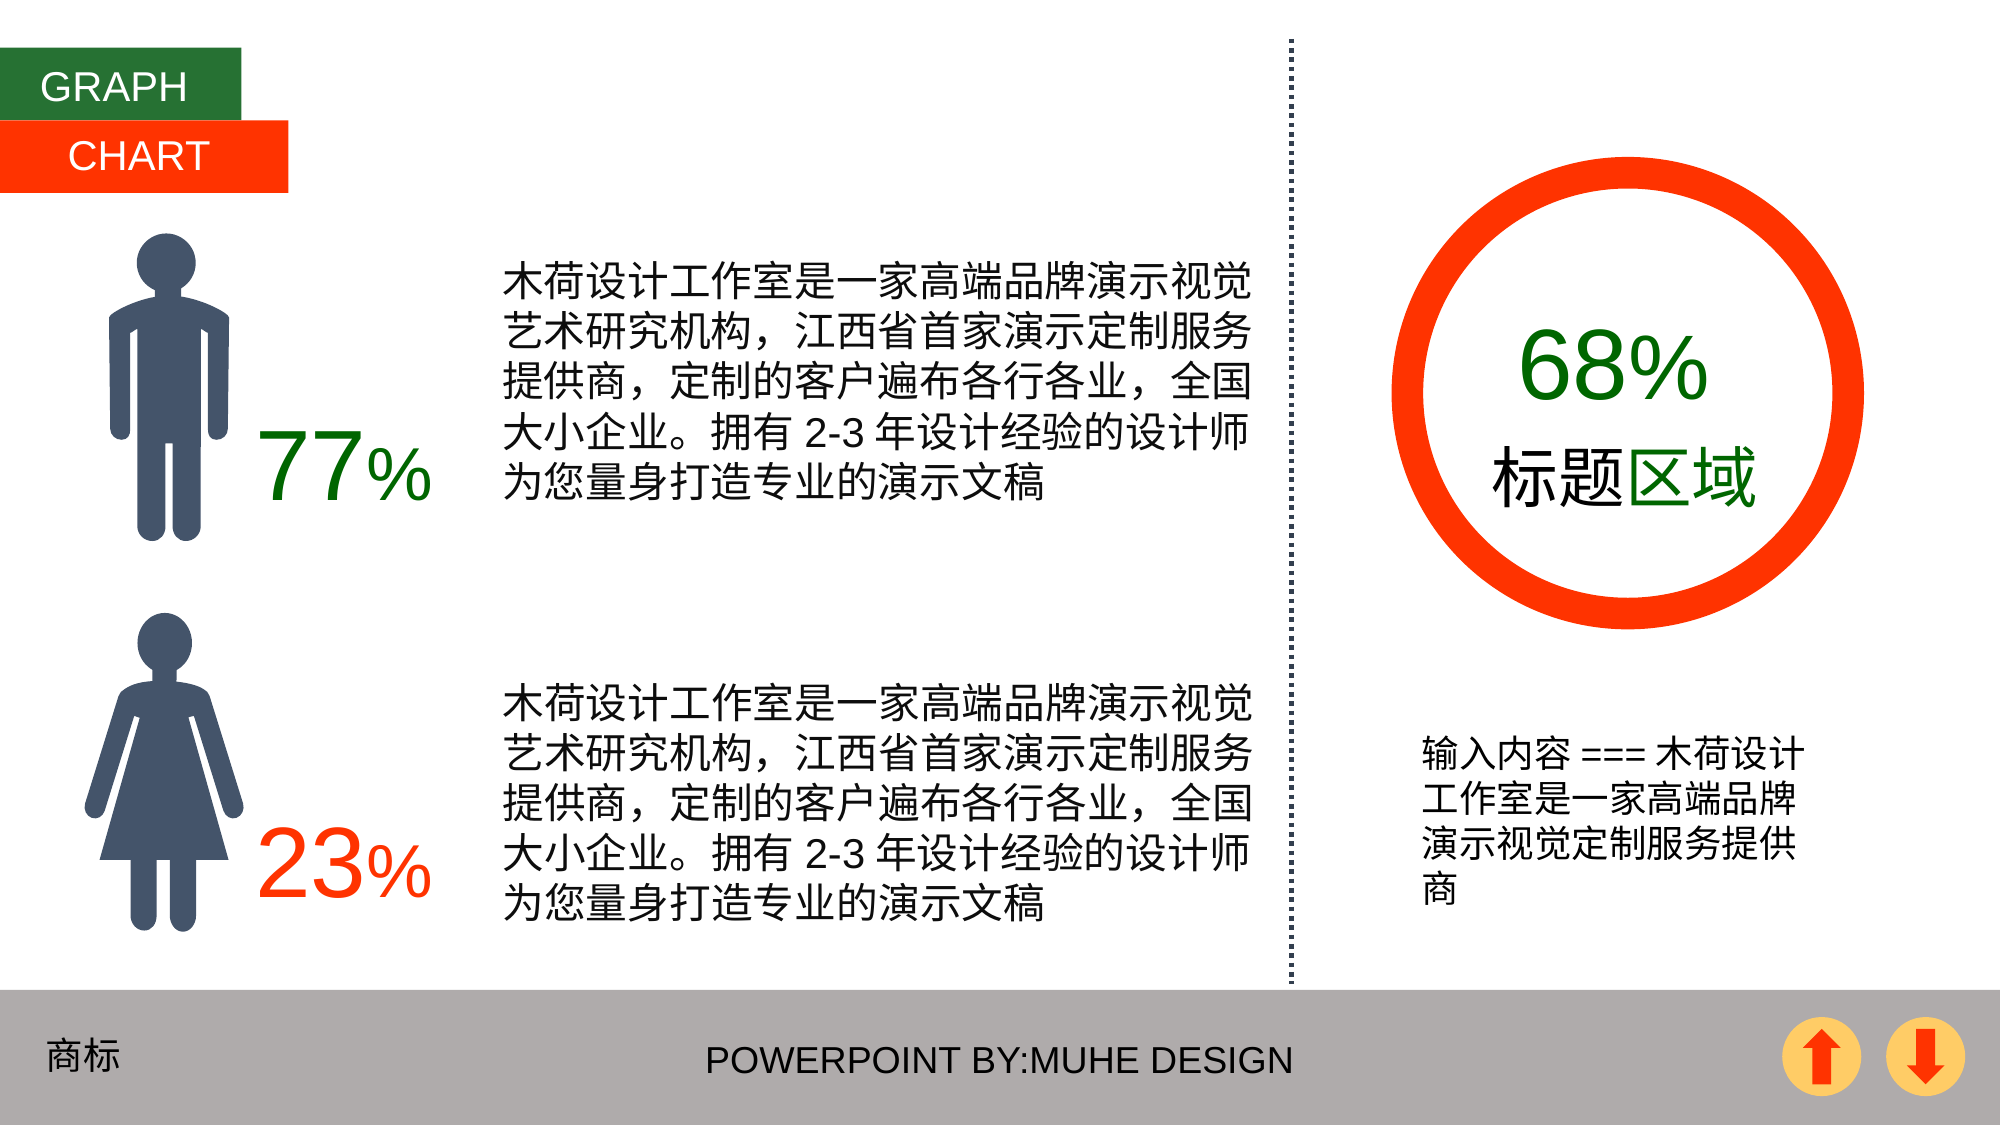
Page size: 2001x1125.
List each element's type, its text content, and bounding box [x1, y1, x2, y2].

text_box CHART [52, 120, 245, 186]
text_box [108, 233, 230, 541]
text_box 23% [245, 789, 489, 925]
text_box GRAPH [25, 52, 230, 118]
text_box 木荷设计工作室是一家高端品牌演示视觉艺术研究机构，江西省首家演示定制服务提供商，定制的客户遍布各行各业，全国大小企业。拥有2-3年设计经验的设计师为您量身打造专业的演示文稿 [487, 669, 1289, 935]
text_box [83, 612, 245, 932]
text_box 77% [240, 393, 489, 528]
text_box 68% [1502, 291, 1754, 427]
text_box 标题区域 [1476, 428, 1779, 523]
text_box 输入内容===木荷设计工作室是一家高端品牌演示视觉定制服务提供商 [1406, 722, 1849, 917]
text_box 木荷设计工作室是一家高端品牌演示视觉艺术研究机构，江西省首家演示定制服务提供商，定制的客户遍布各行各业，全国大小企业。拥有2-3年设计经验的设计师为您量身打造专业的演示文稿 [487, 247, 1288, 513]
text_box [1390, 155, 1866, 631]
